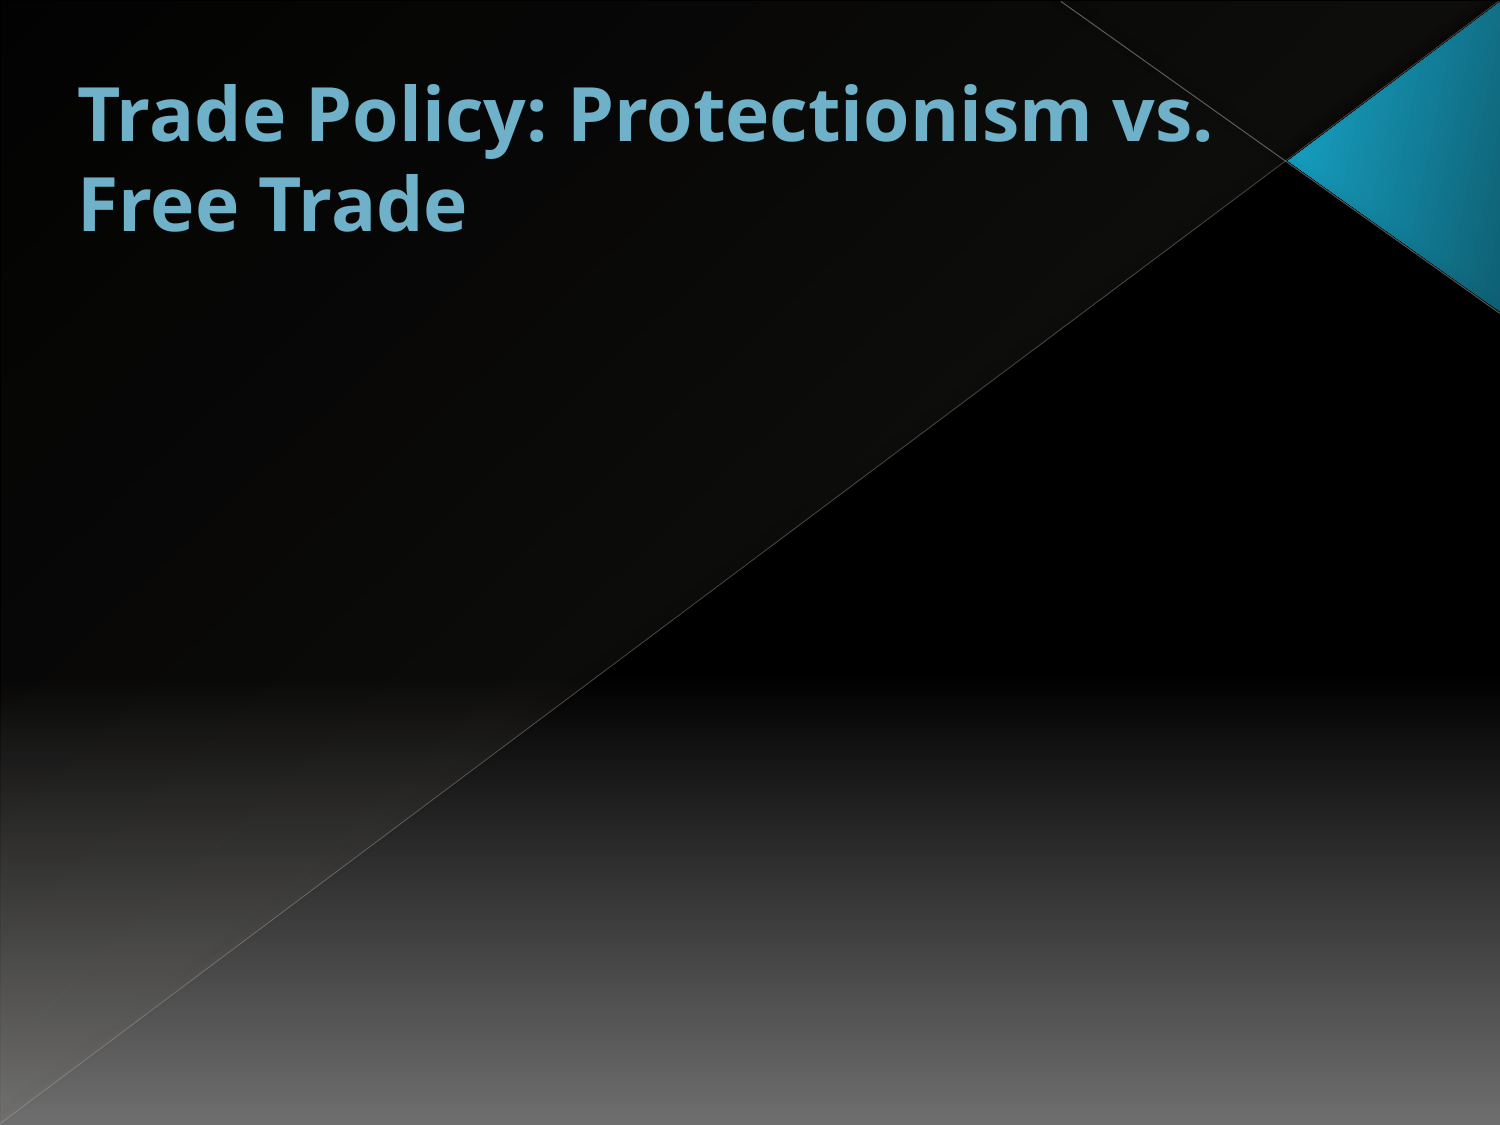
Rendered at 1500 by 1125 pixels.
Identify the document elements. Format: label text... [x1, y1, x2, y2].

title Trade Policy: Protectionism vs. Free Trade [62, 44, 1250, 268]
